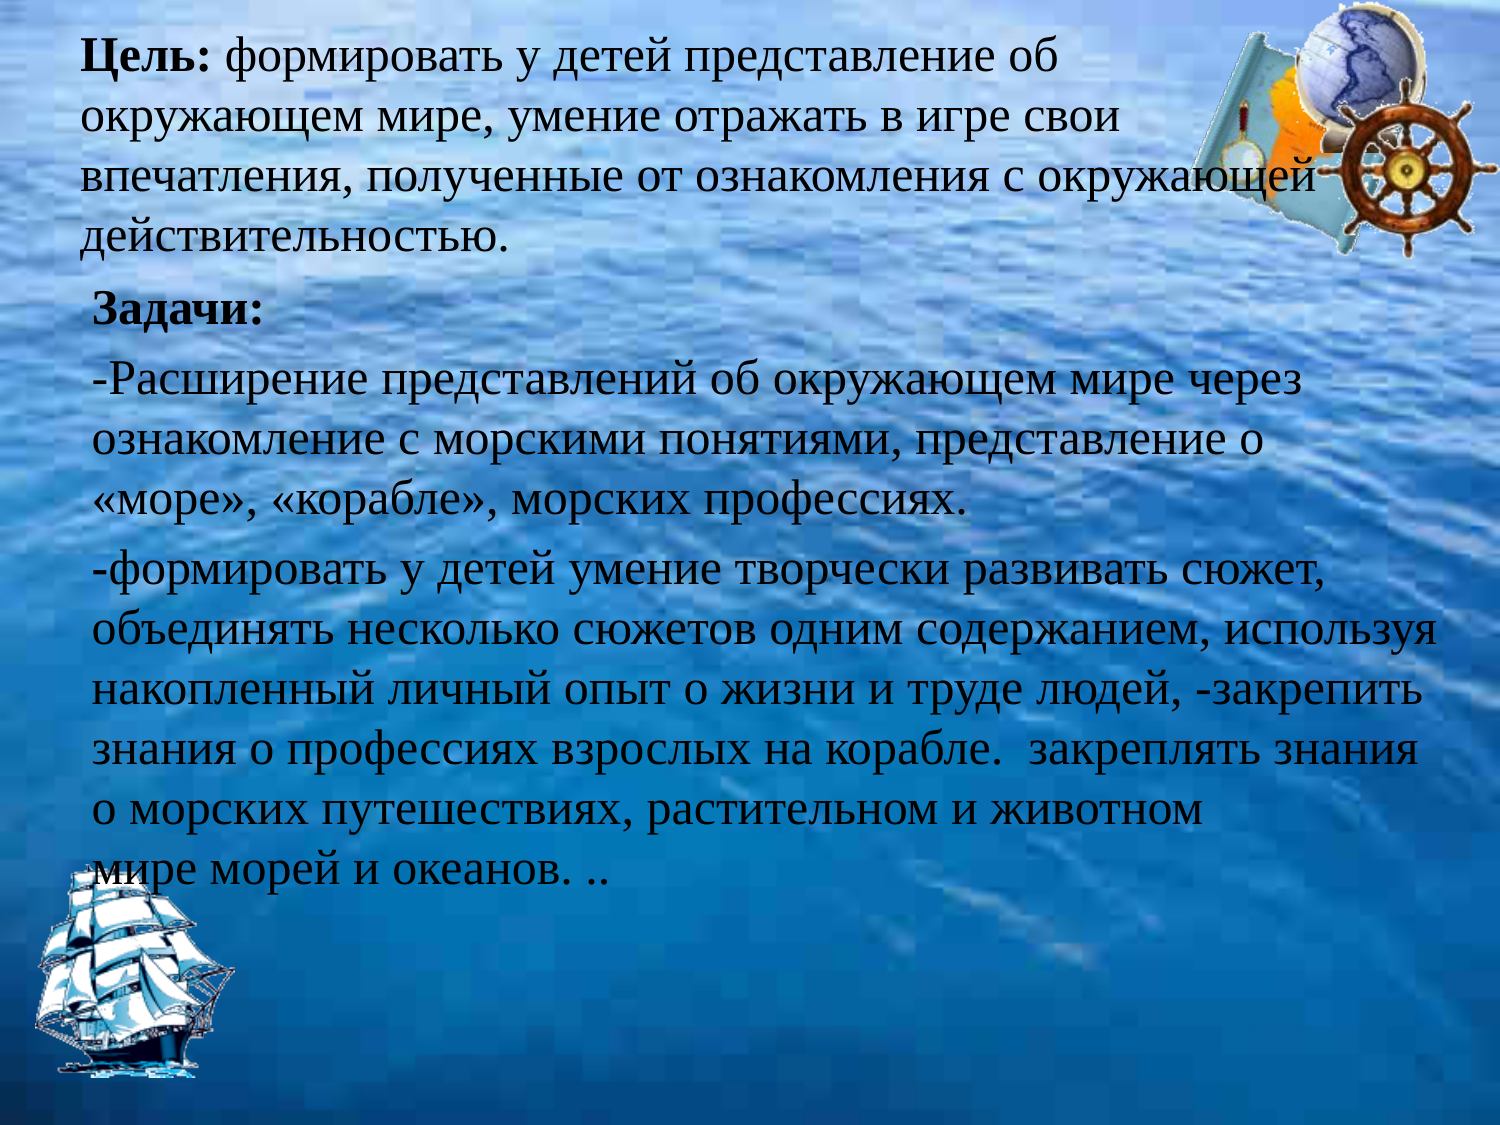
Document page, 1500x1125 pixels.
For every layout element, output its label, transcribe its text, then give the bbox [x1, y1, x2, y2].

title Цель: формировать у детей представление об окружающем мире, умение отражать в игре свои впечатления, полученные от ознакомления с окружающей действительностью. [64, 78, 1368, 266]
list Задачи: -Расширение представлений об окружающем мире через ознакомление с морскими понятиями, представление о «море», «корабле», морских профессиях. -формировать у детей умение творчески развивать сюжет, объединять несколько сюжетов одним содержанием, используя накопленный личный опыт о жизни и труде людей, -закрепить знания о профессиях взрослых на корабле. закреплять знания о морских путешествиях, растительном и животном мире морей и океанов. .. [76, 267, 1459, 1010]
picture [0, 0, 1500, 1125]
